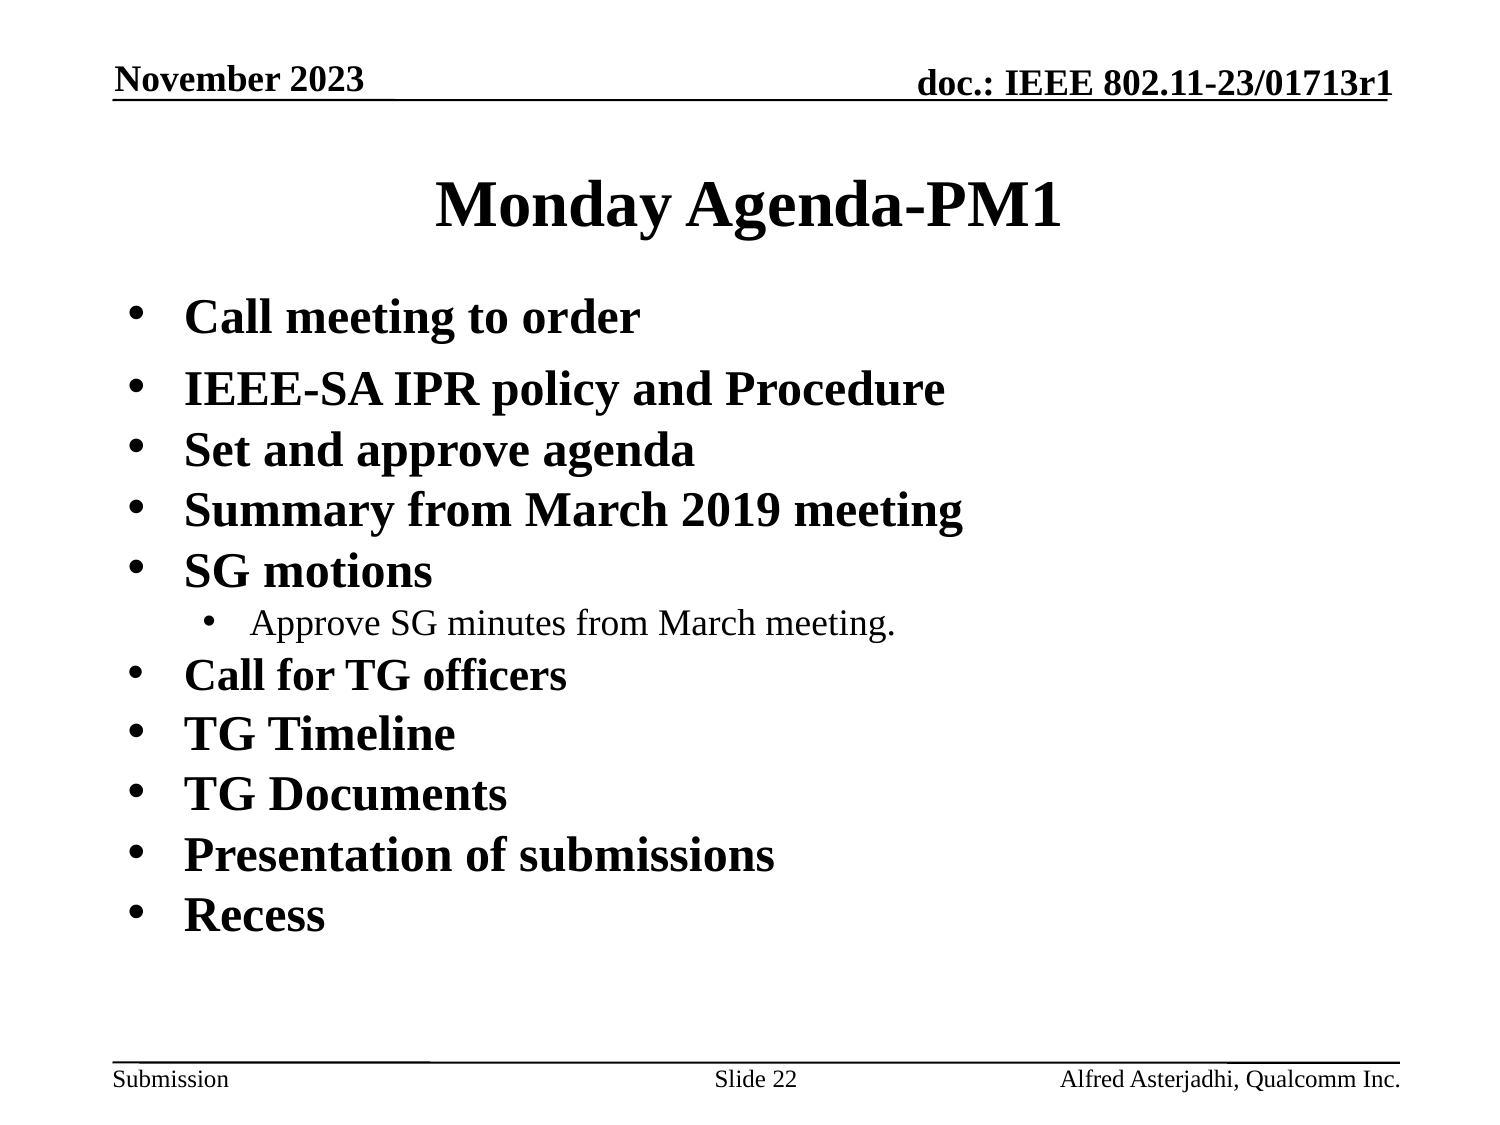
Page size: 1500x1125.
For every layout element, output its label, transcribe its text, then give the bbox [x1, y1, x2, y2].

footer Alfred Asterjadhi, Qualcomm Inc. [878, 1061, 1402, 1093]
slide_number Slide 22 [712, 1061, 800, 1123]
list Call meeting to order IEEE-SA IPR policy and Procedure Set and approve agenda Summary from March 2019 meeting SG motions Approve SG minutes from March meeting. Call for TG officers TG Timeline TG Documents Presentation of submissions Recess [112, 286, 1388, 1060]
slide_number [114, 54, 423, 100]
title Monday Agenda-PM1 [112, 112, 1388, 286]
